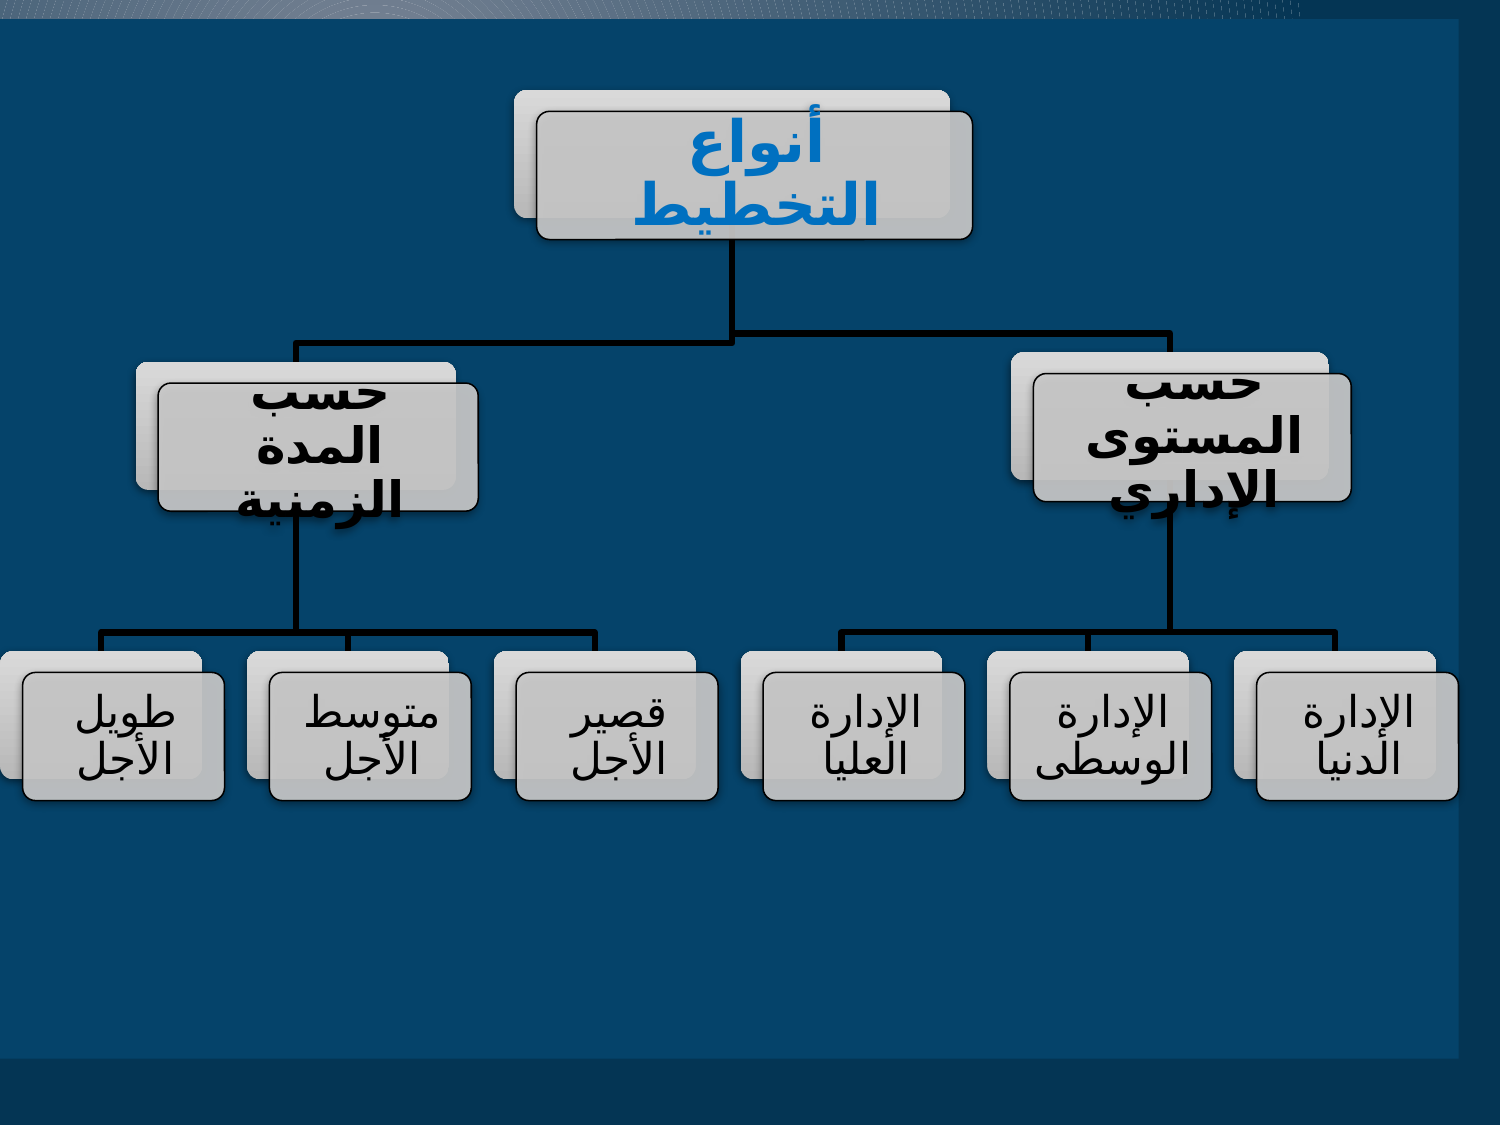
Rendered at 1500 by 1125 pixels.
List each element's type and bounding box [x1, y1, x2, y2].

list [0, 18, 1459, 1059]
